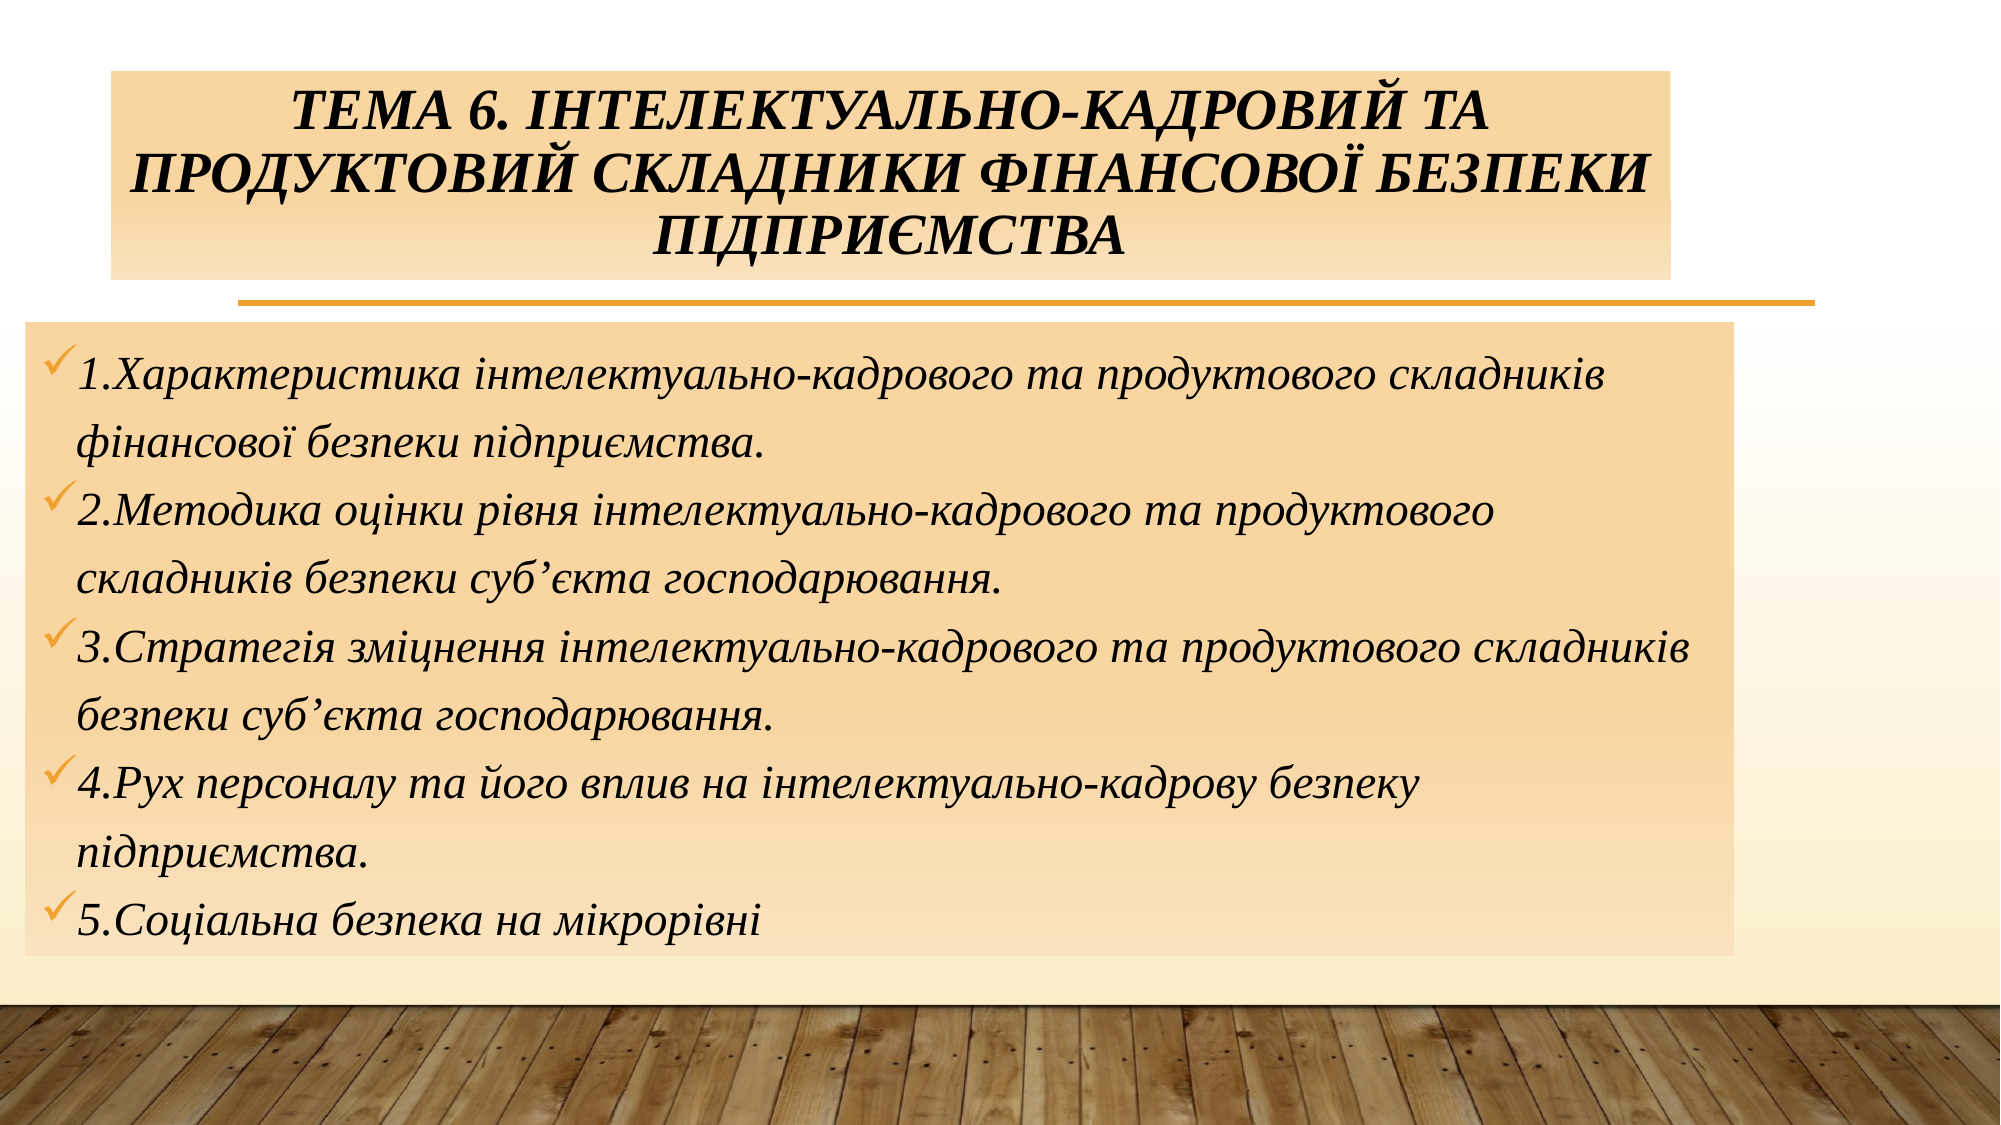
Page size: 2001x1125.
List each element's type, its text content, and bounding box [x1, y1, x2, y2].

picture [0, 1005, 2000, 1125]
title ТЕМА 6. Інтелектуально-кадровий та продуктовий складники фінансової безпеки підприємства [111, 71, 1671, 280]
list 1.Характеристика інтелектуально-кадрового та продуктового складників фінансової безпеки підприємства. 2.Методика оцінки рівня інтелектуально-кадрового та продуктового складників безпеки суб’єкта господарювання. 3.Стратегія зміцнення інтелектуально-кадрового та продуктового складників безпеки суб’єкта господарювання. 4.Рух персоналу та його вплив на інтелектуально-кадрову безпеку підприємства. 5.Соціальна безпека на мікрорівні [25, 322, 1734, 956]
